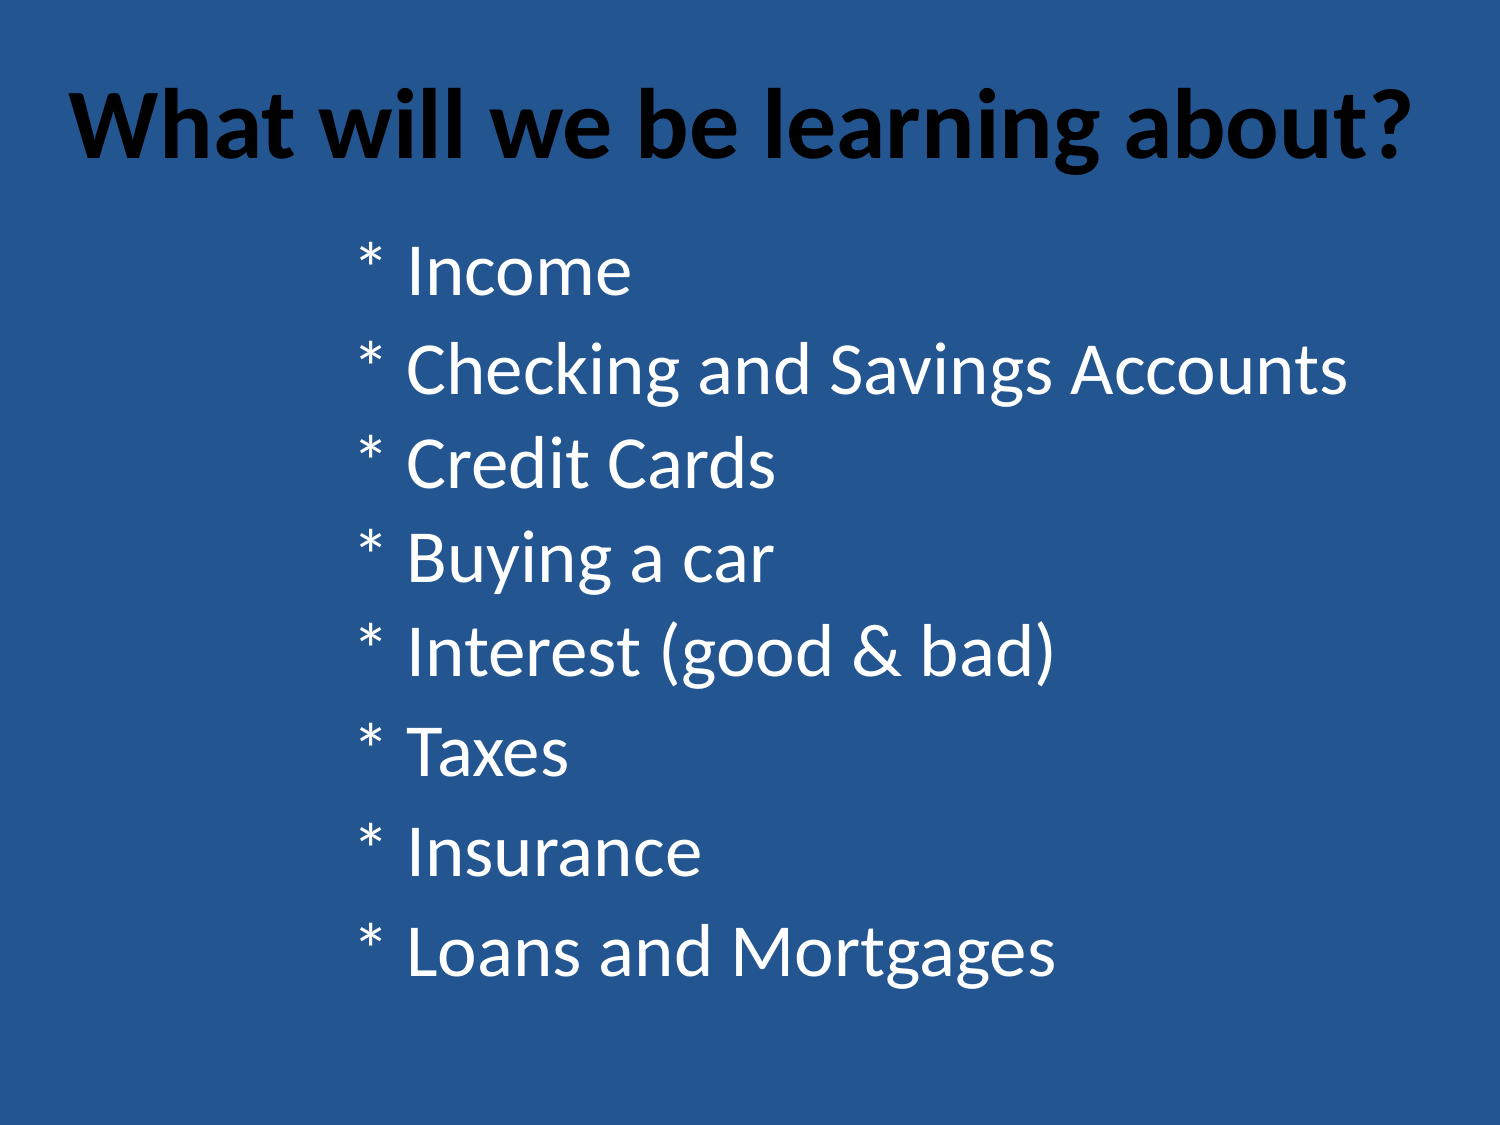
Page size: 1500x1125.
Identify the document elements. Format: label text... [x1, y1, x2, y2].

text_box * Credit Cards [337, 406, 1500, 499]
text_box * Income [337, 212, 1500, 312]
text_box * Insurance [337, 793, 1500, 893]
text_box What will we be learning about? [53, 51, 1431, 187]
text_box * Loans and Mortgages [337, 893, 1500, 999]
text_box * Checking and Savings Accounts [337, 312, 1500, 406]
text_box * Buying a car [337, 499, 1500, 593]
text_box * Taxes [337, 693, 1500, 793]
text_box * Interest (good & bad) [337, 593, 1500, 693]
